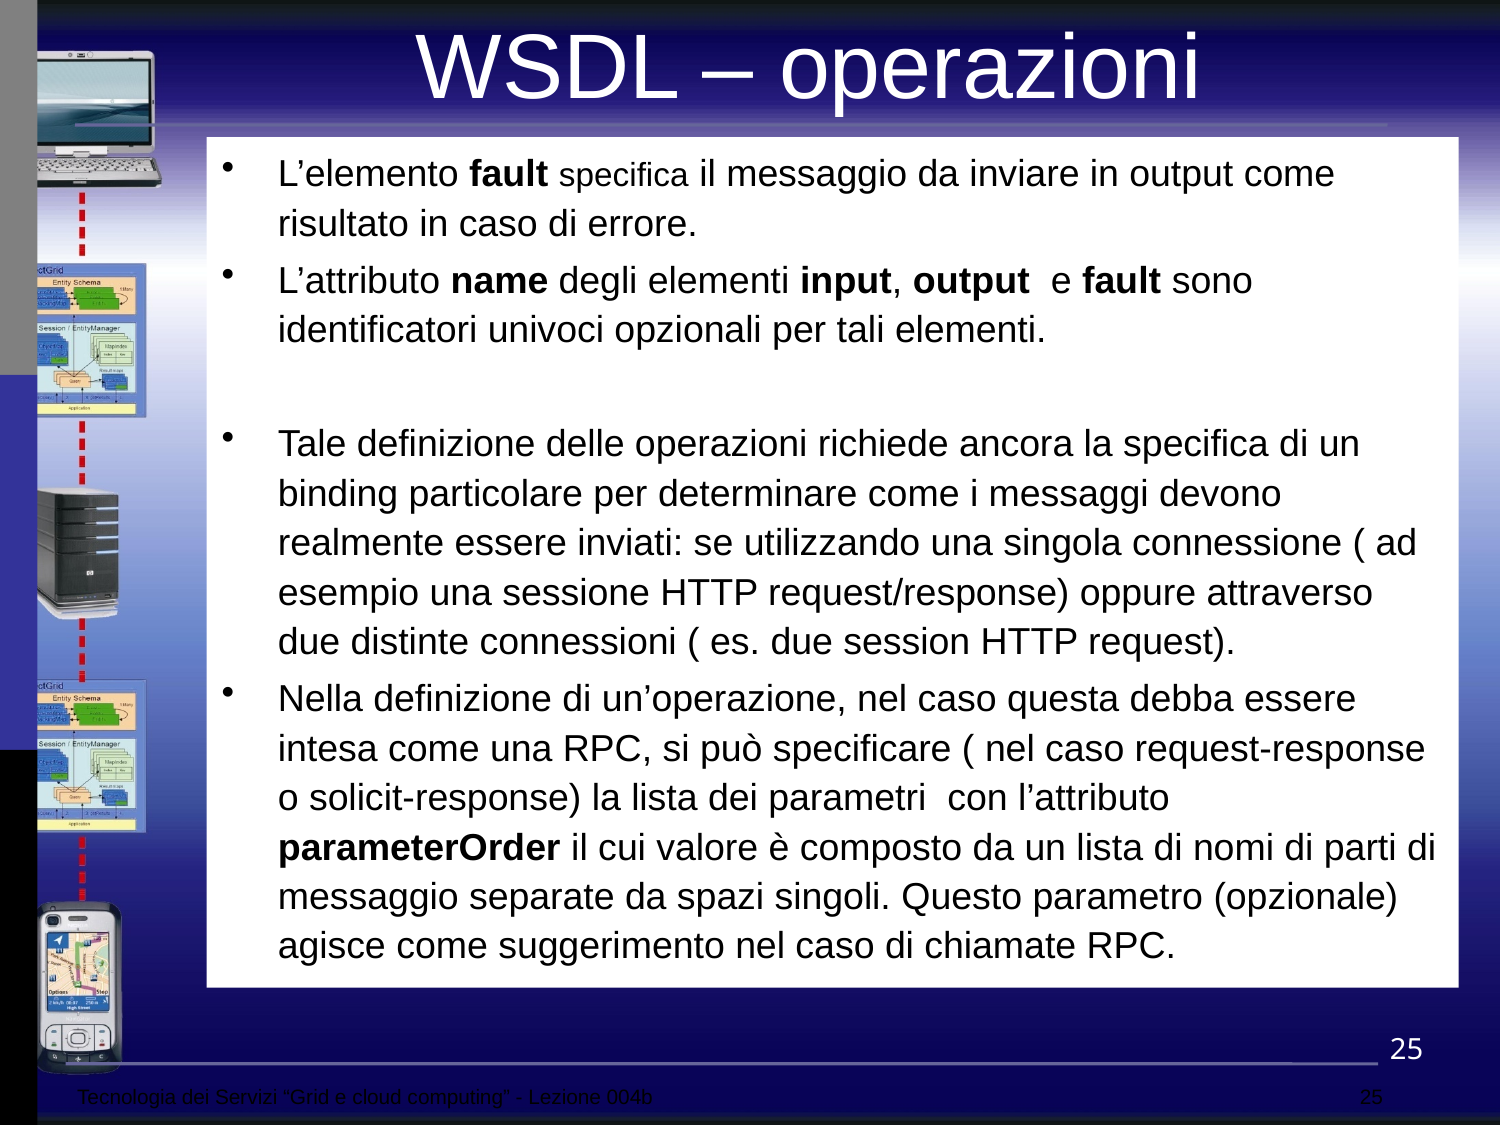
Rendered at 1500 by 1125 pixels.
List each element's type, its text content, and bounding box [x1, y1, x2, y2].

list L’elemento fault specifica il messaggio da inviare in output come risultato in caso di errore. L’attributo name degli elementi input, output e fault sono identificatori univoci opzionali per tali elementi. Tale definizione delle operazioni richiede ancora la specifica di un binding particolare per determinare come i messaggi devono realmente essere inviati: se utilizzando una singola connessione ( ad esempio una sessione HTTP request/response) oppure attraverso due distinte connessioni ( es. due session HTTP request). Nella definizione di un’operazione, nel caso questa debba essere intesa come una RPC, si può specificare ( nel caso request-response o solicit-response) la lista dei parametri con l’attributo parameterOrder il cui valore è composto da un lista di nomi di parti di messaggio separate da spazi singoli. Questo parametro (opzionale) agisce come suggerimento nel caso di chiamate RPC. [206, 136, 1459, 988]
title WSDL – operazioni [171, 10, 1448, 114]
picture [38, 0, 1500, 1125]
